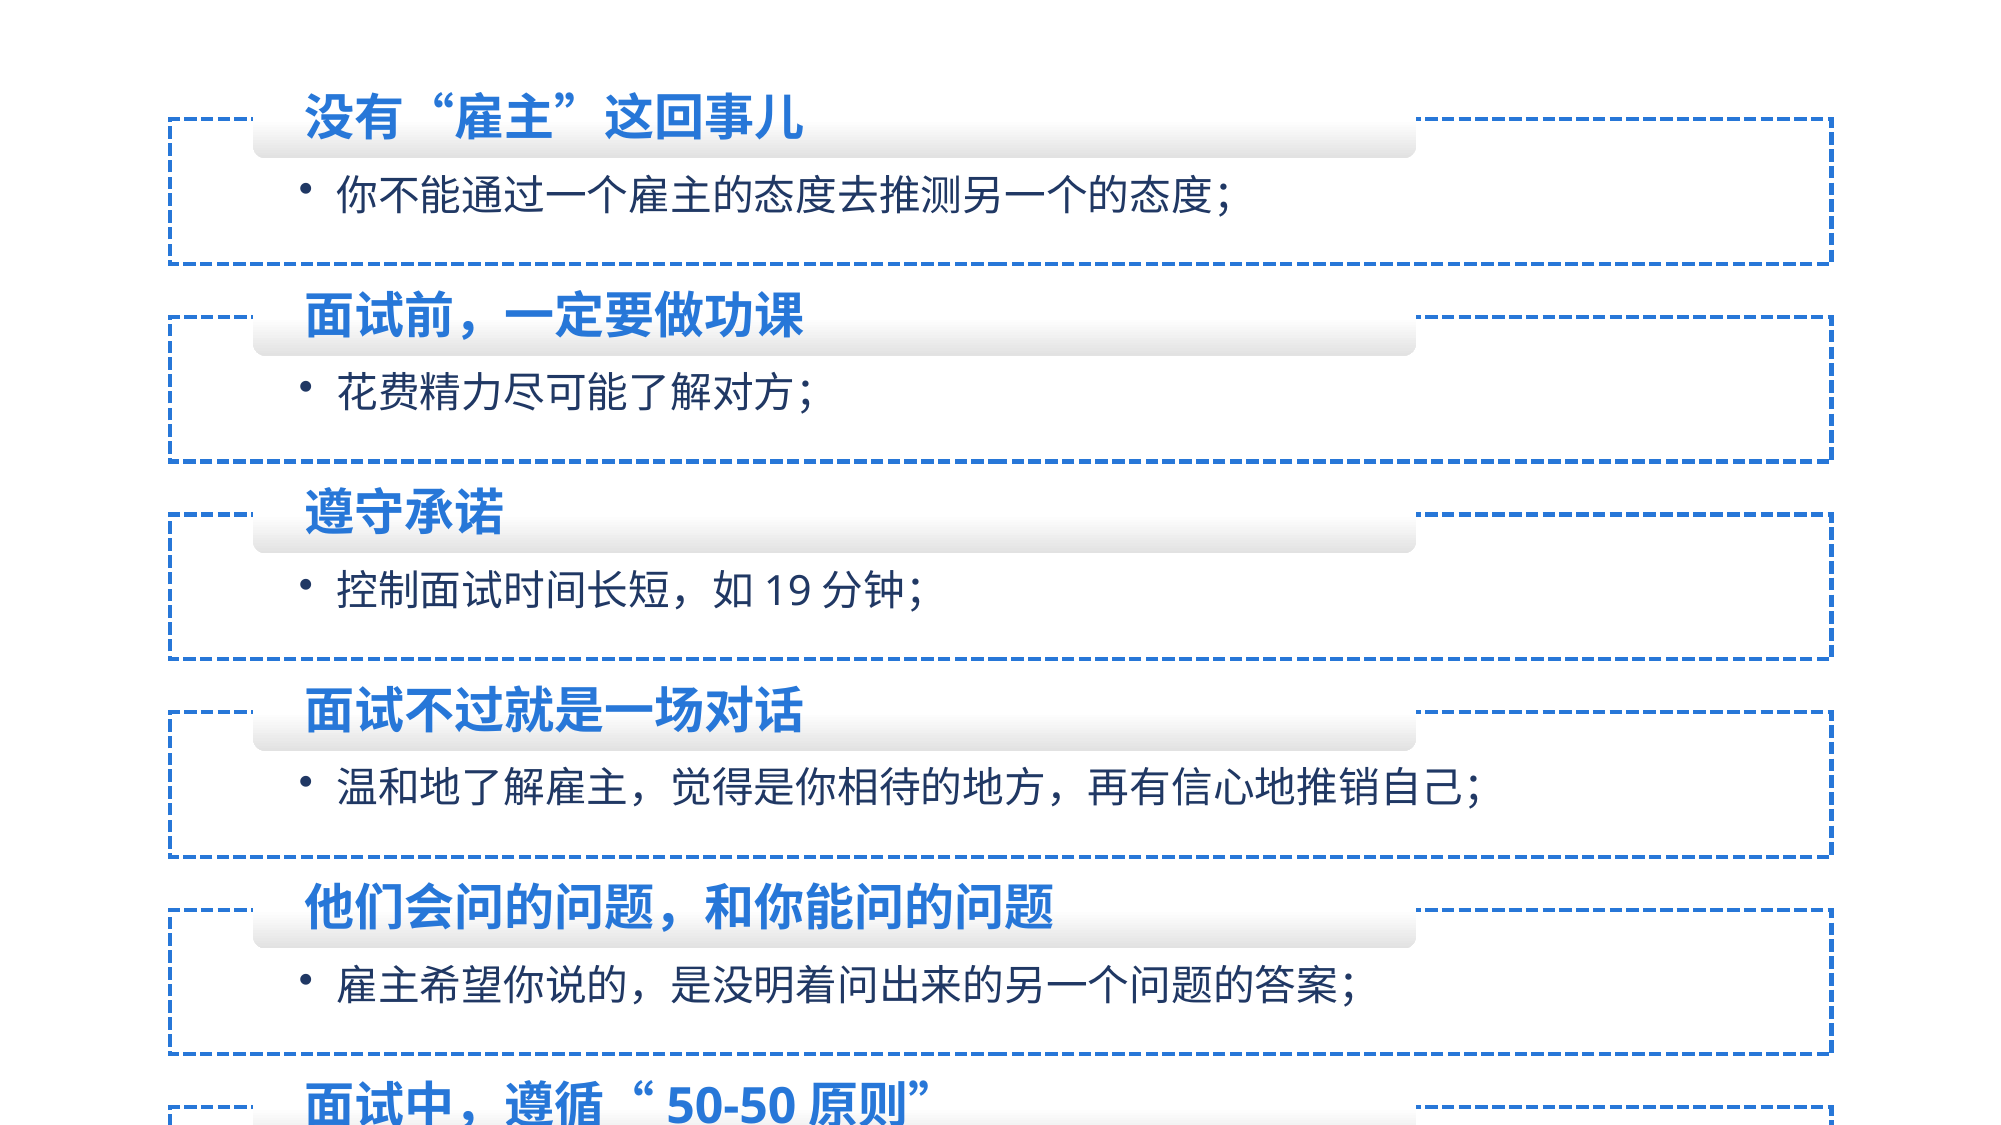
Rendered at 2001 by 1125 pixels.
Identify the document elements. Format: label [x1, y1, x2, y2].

text_box [169, 71, 1832, 1125]
